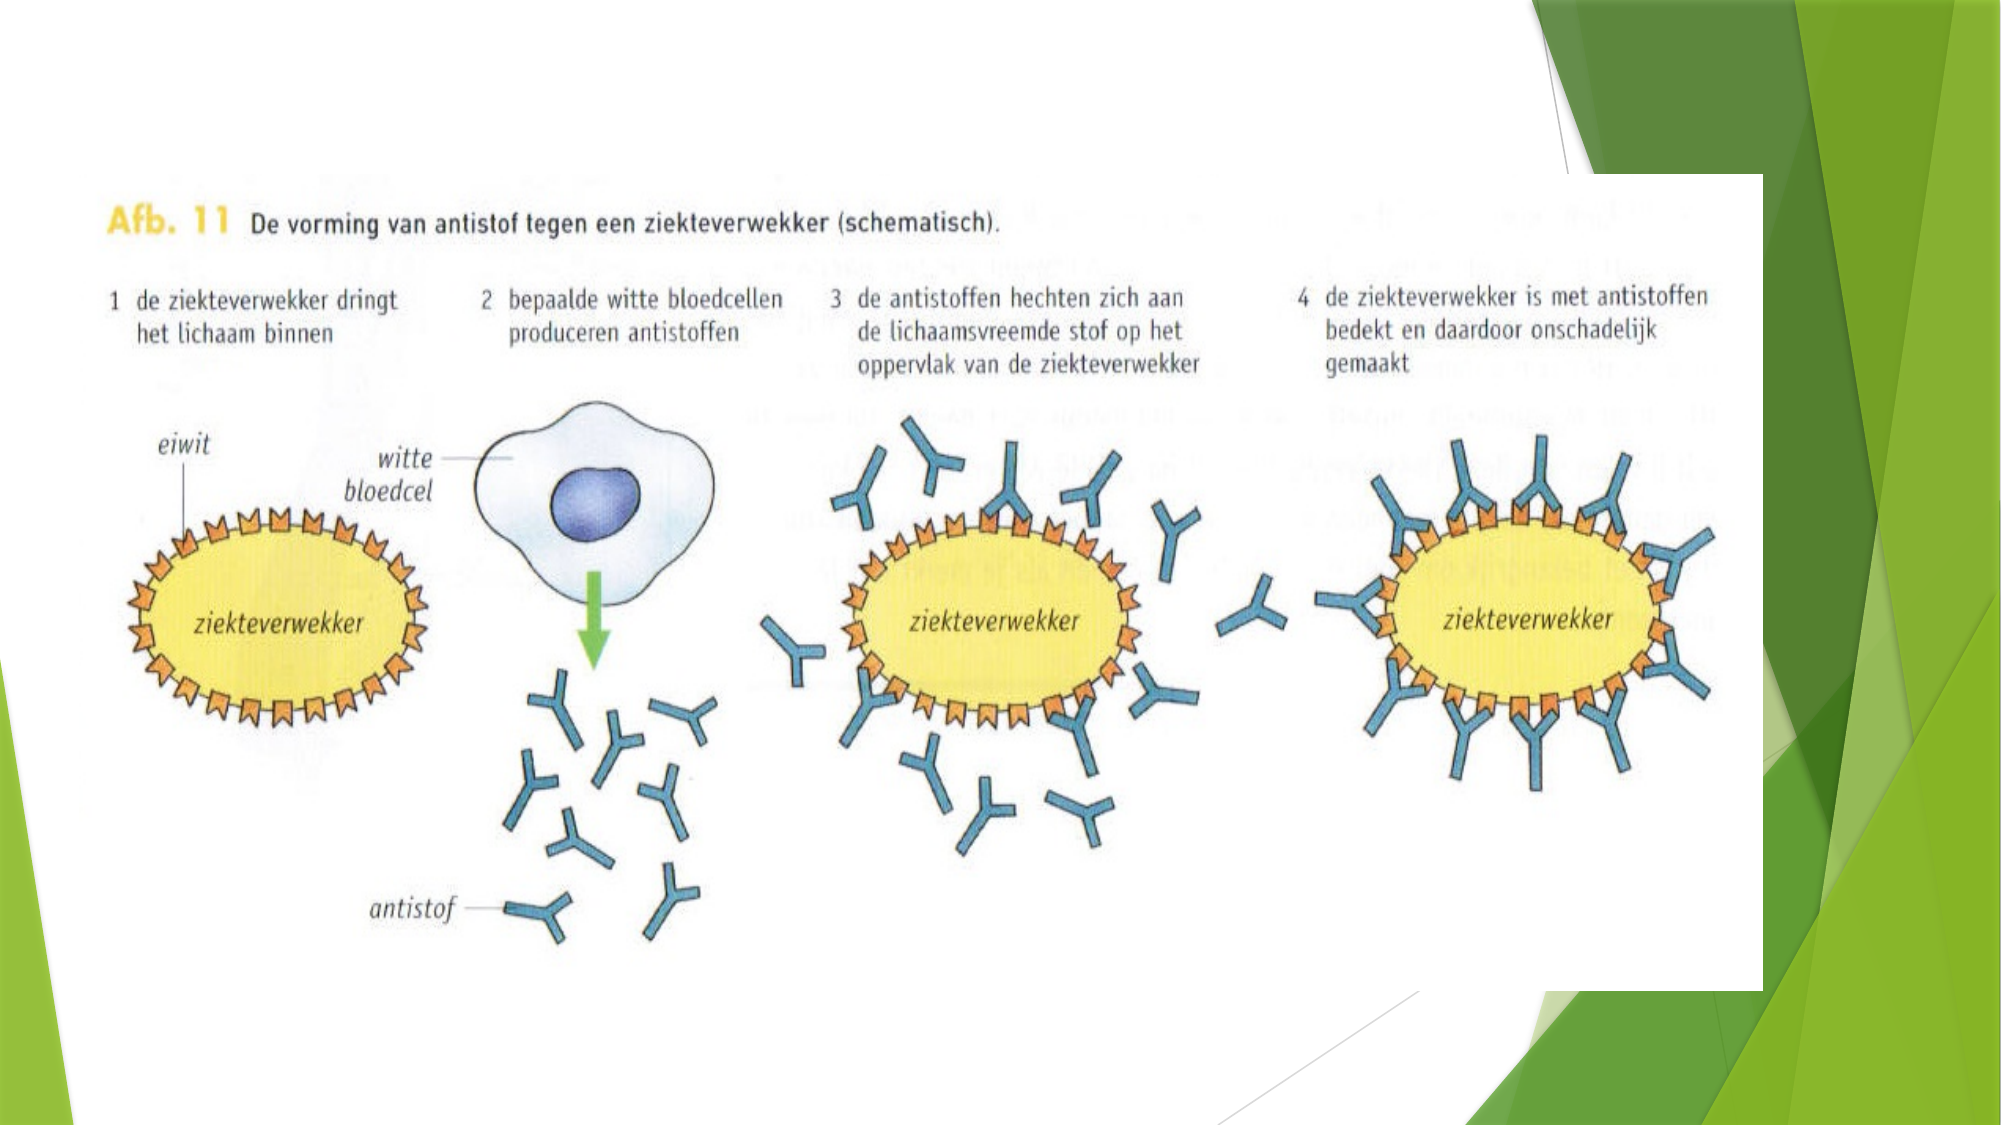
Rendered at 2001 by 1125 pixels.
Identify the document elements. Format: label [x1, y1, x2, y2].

picture [79, 174, 1763, 992]
